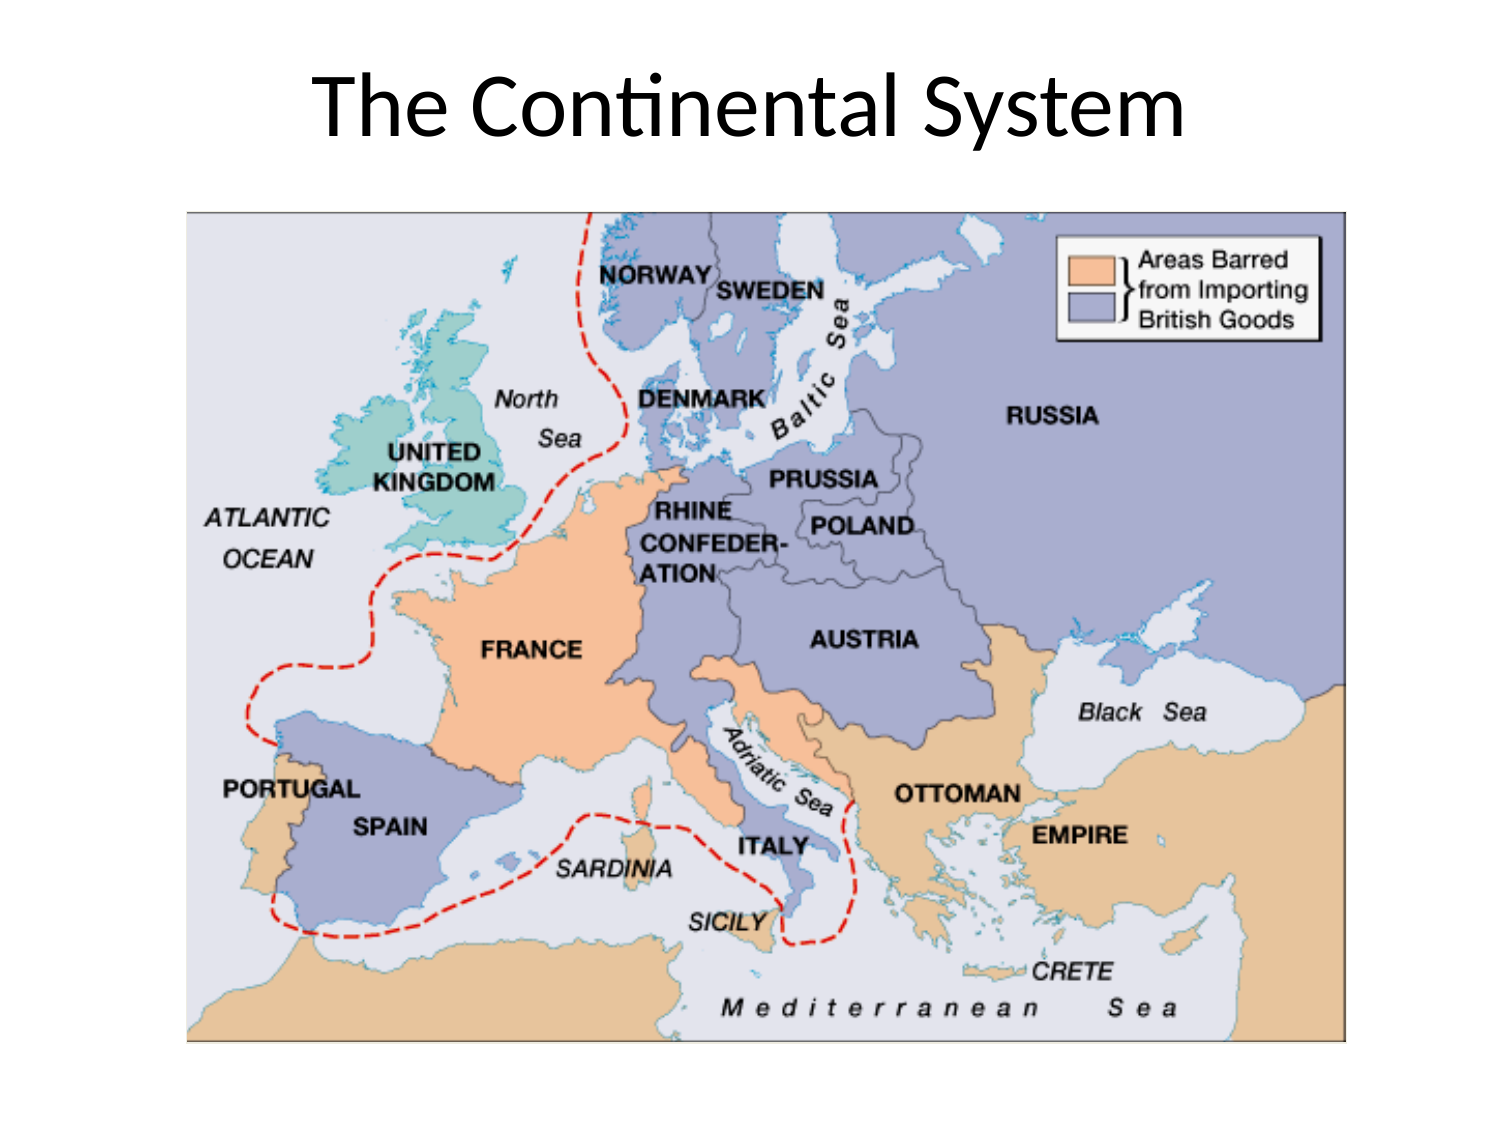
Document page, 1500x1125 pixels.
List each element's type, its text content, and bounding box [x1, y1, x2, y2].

text_box The Continental System [74, 37, 1425, 163]
picture [187, 212, 1346, 1043]
